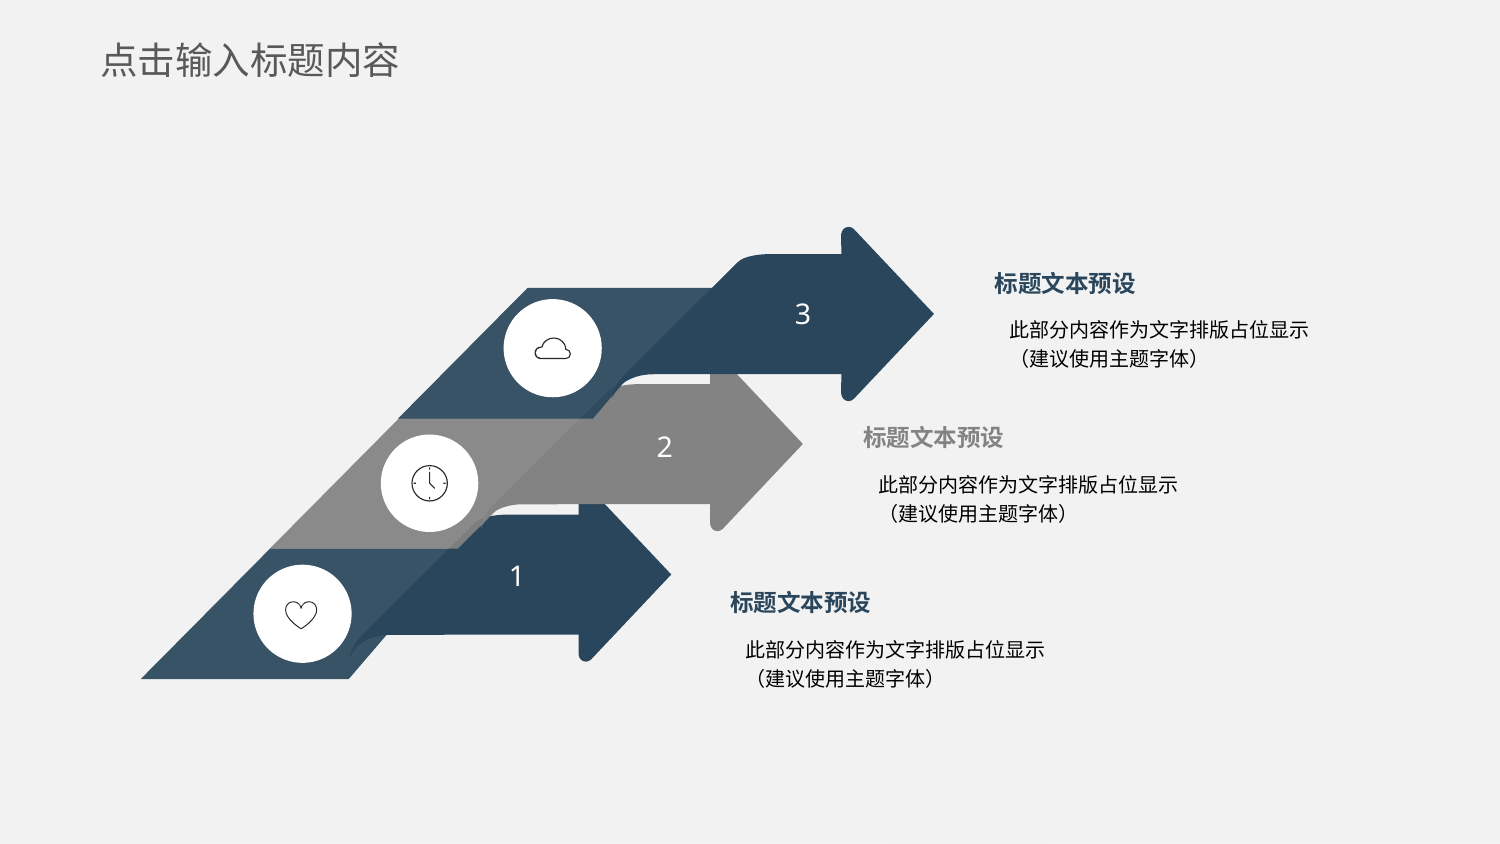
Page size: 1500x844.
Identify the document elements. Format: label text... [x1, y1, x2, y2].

text_box 标题文本预设 [730, 582, 867, 617]
text_box 点击输入标题内容 [100, 28, 450, 91]
text_box 此部分内容作为文字排版占位显示 （建议使用主题字体） [994, 304, 1360, 378]
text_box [269, 356, 804, 549]
text_box 标题文本预设 [994, 262, 1131, 297]
text_box 此部分内容作为文字排版占位显示 （建议使用主题字体） [730, 624, 1096, 698]
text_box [140, 487, 672, 680]
text_box 此部分内容作为文字排版占位显示 （建议使用主题字体） [863, 459, 1228, 533]
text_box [397, 226, 935, 419]
text_box 标题文本预设 [863, 417, 1000, 452]
